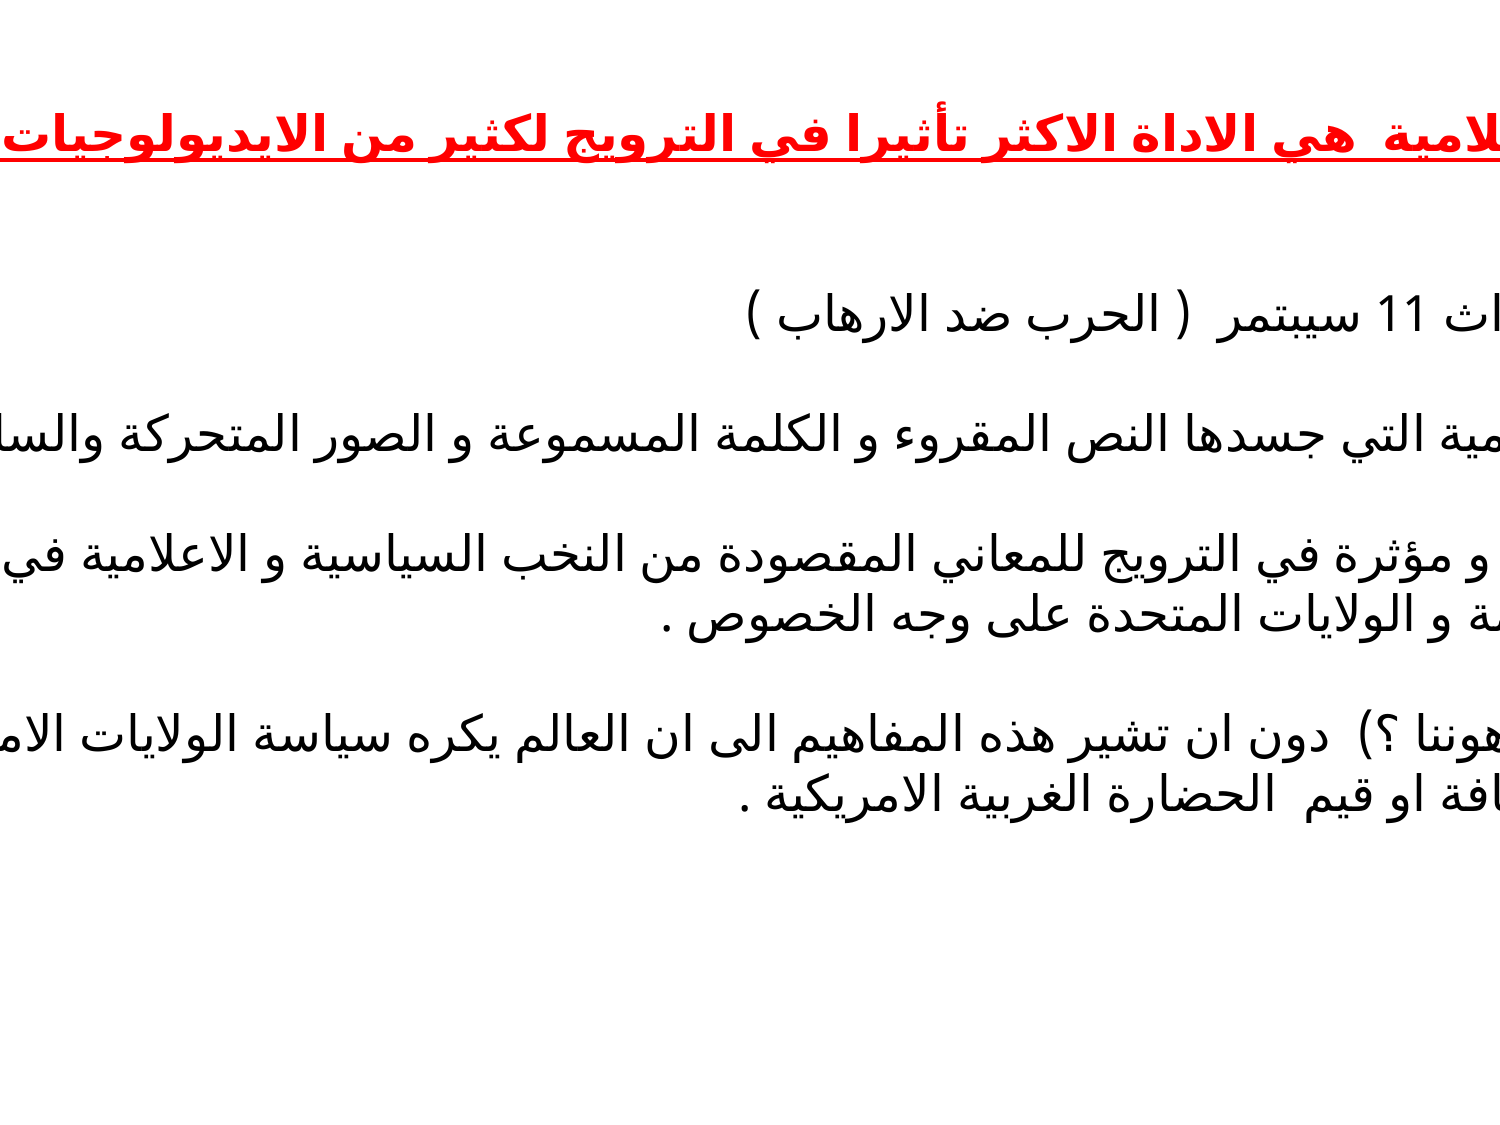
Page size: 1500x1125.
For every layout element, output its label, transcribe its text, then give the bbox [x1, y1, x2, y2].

text_box اللغة الاعلامية هي الاداة الاكثر تأثيرا في الترويج لكثير من الايديولوجيات السياسية مثال ” احداث 11 سيبتمر ( الحرب ضد الارهاب ) اللغة الاعلامية التي جسدها النص المقروء و الكلمة المسموعة و الصور المتحركة والساكنة أداة فاعلة و مؤثرة في الترويج للمعاني المقصودة من النخب السياسية و الاعلامية في الغرب عامة و الولايات المتحدة على وجه الخصوص . ( لماذا يكرهوننا ؟) دون ان تشير هذه المفاهيم الى ان العالم يكره سياسة الولايات الامريكية وليس الثقافة او قيم الحضارة الغربية الامريكية . [0, 93, 1500, 949]
